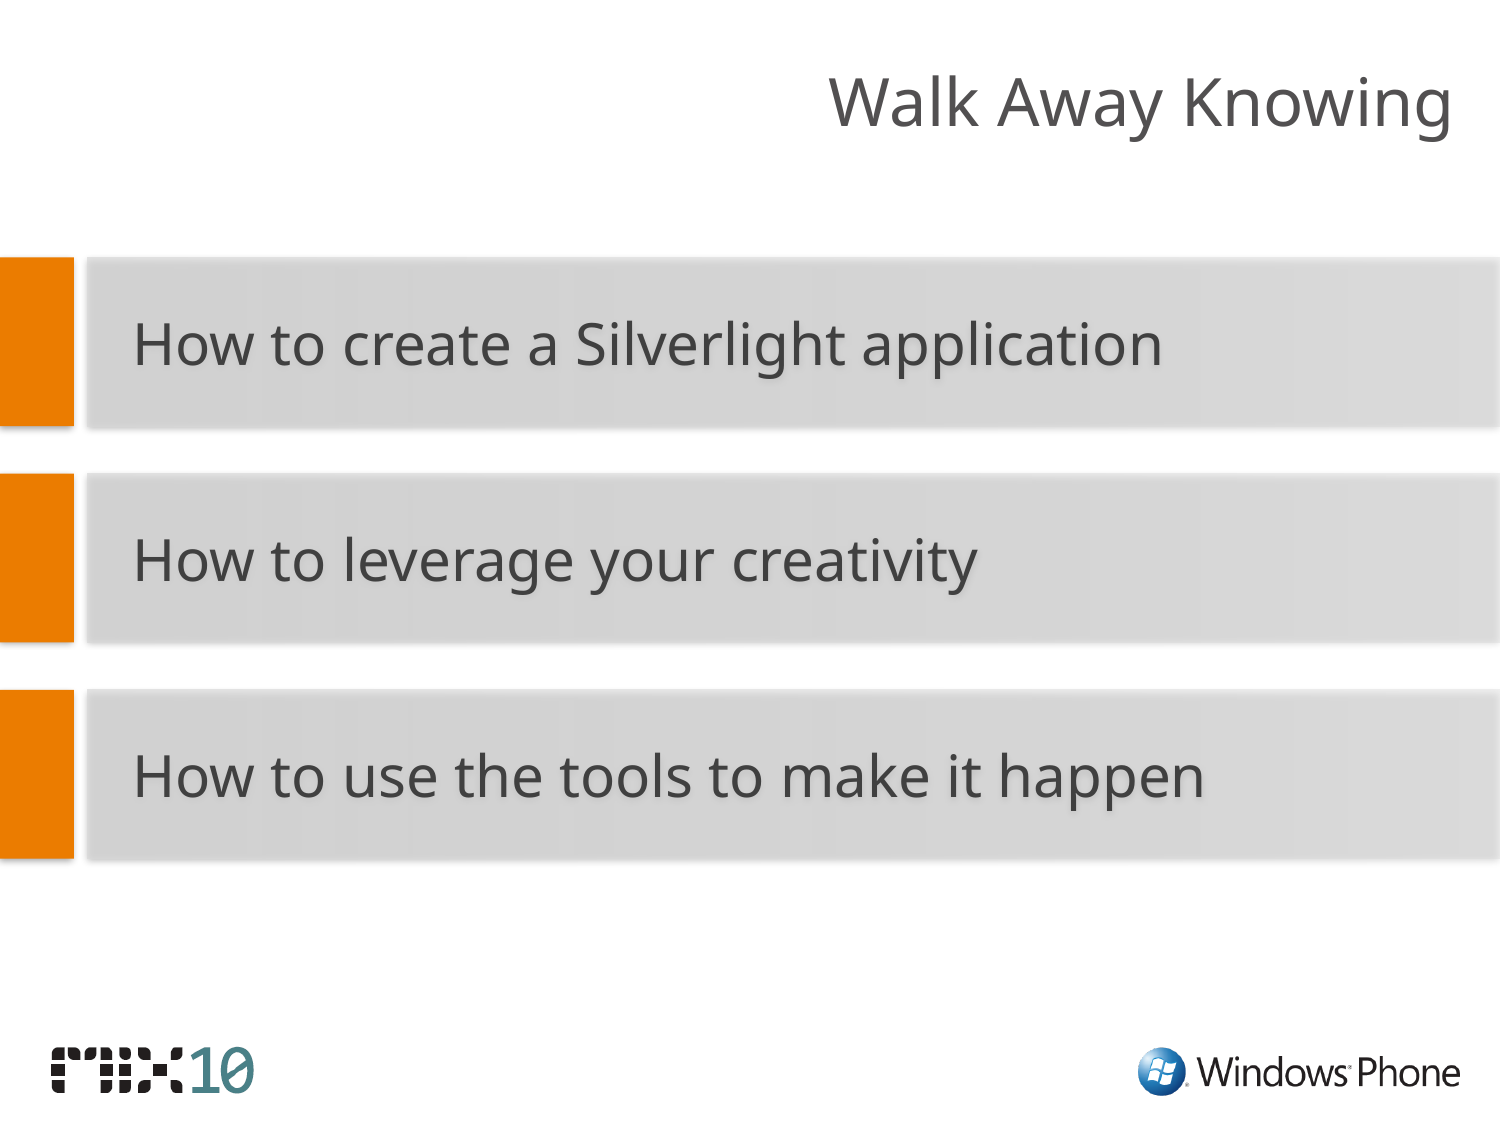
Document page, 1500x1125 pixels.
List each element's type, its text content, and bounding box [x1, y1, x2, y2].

title Walk Away Knowing [337, 0, 1500, 200]
picture [1128, 1041, 1467, 1101]
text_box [0, 689, 1500, 859]
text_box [0, 257, 1500, 427]
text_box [0, 473, 1500, 643]
picture [46, 1040, 257, 1101]
